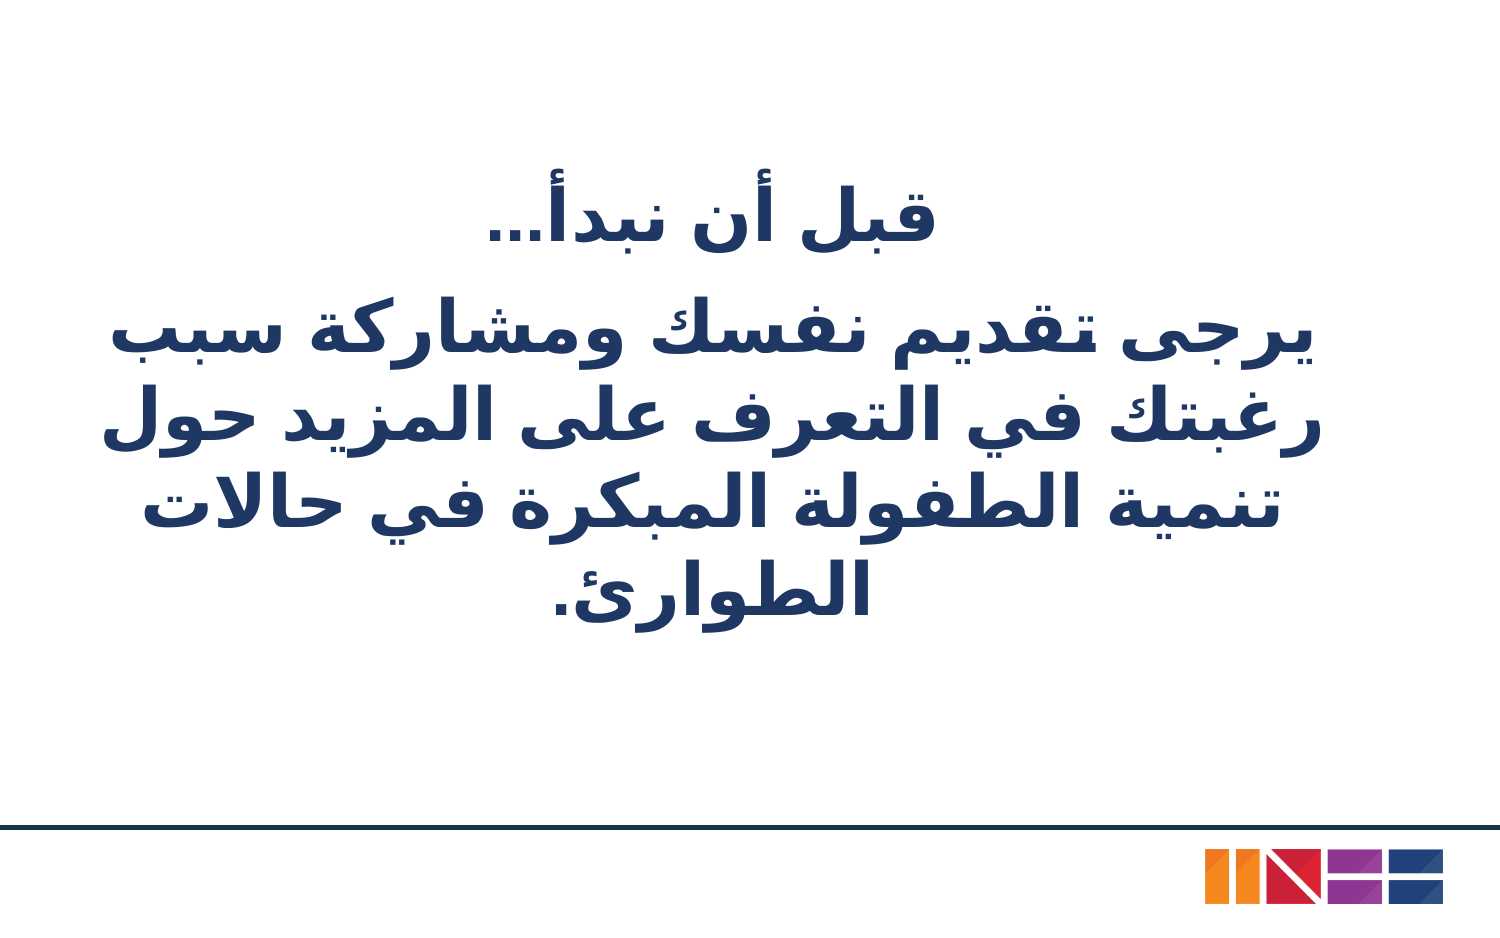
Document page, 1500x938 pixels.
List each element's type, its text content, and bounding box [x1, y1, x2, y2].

picture [1205, 849, 1443, 904]
list قبل أن نبدأ... يرجى تقديم نفسك ومشاركة سبب رغبتك في التعرف على المزيد حول تنمية الطفولة المبكرة في حالات الطوارئ. [50, 163, 1434, 644]
